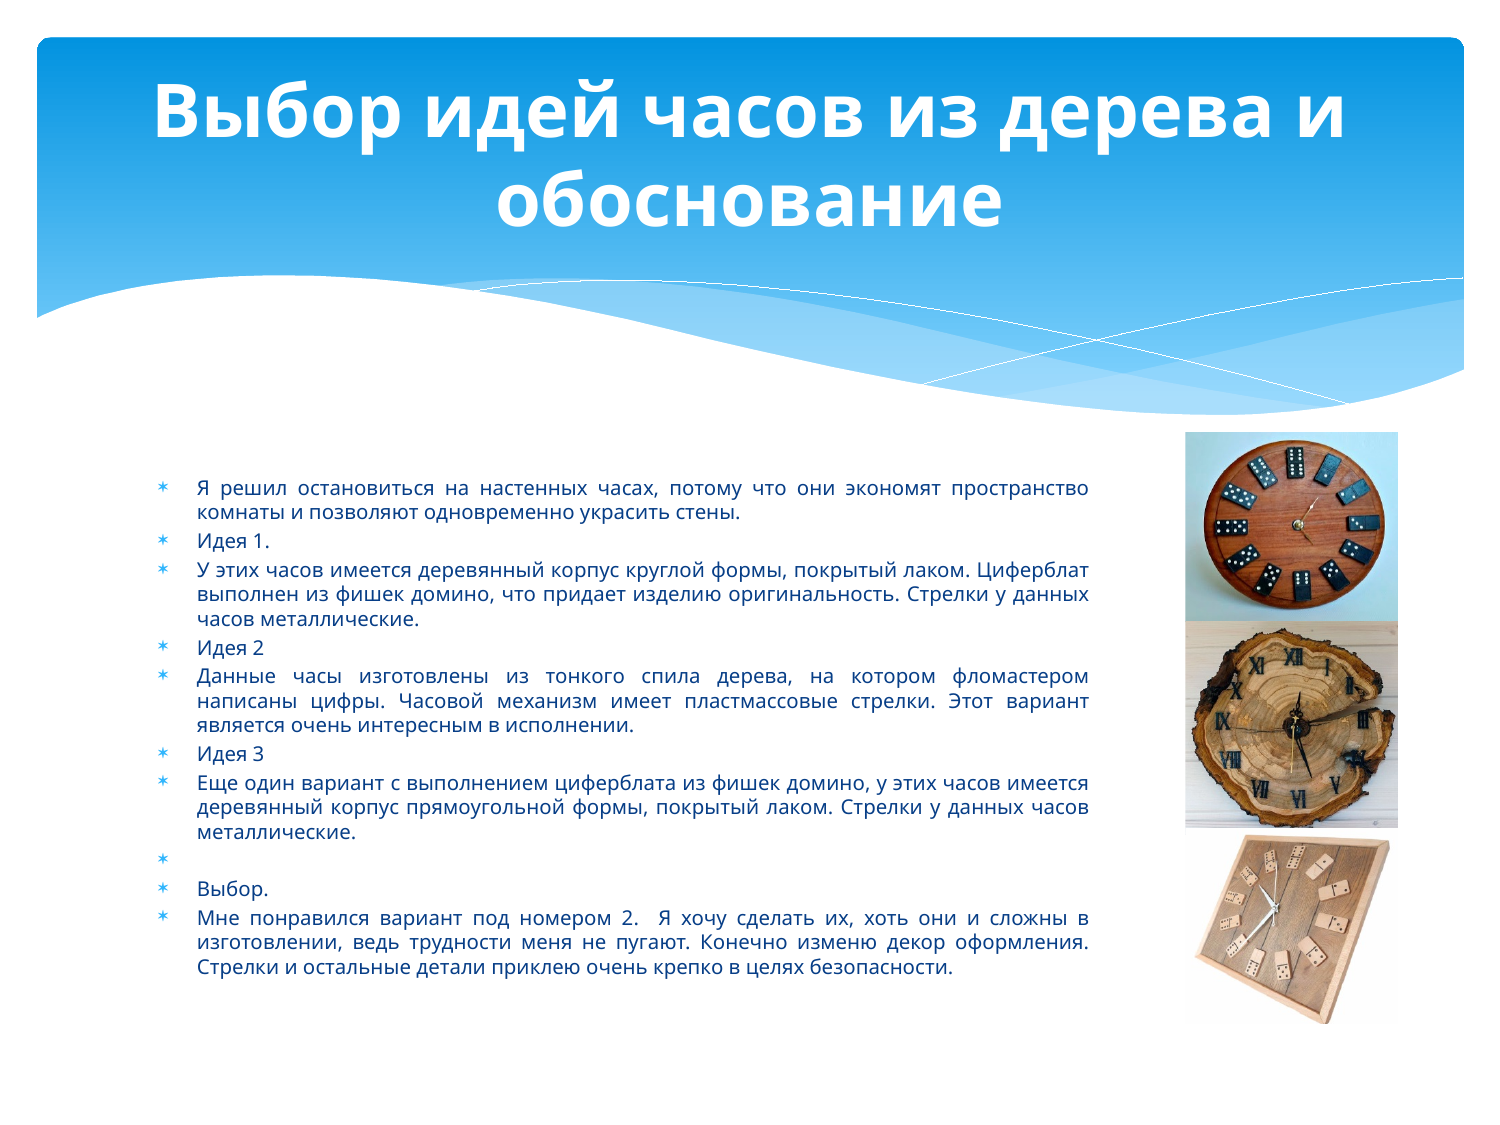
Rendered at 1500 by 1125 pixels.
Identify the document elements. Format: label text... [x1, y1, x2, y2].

list Я решил остановиться на настенных часах, потому что они экономят пространство комнаты и позволяют одновременно украсить стены. Идея 1. У этих часов имеется деревянный корпус круглой формы, покрытый лаком. Циферблат выполнен из фишек домино, что придает изделию оригинальность. Стрелки у данных часов металлические. Идея 2 Данные часы изготовлены из тонкого спила дерева, на котором фломастером написаны цифры. Часовой механизм имеет пластмассовые стрелки. Этот вариант является очень интересным в исполнении. Идея 3 Еще один вариант с выполнением циферблата из фишек домино, у этих часов имеется деревянный корпус прямоугольной формы, покрытый лаком. Стрелки у данных часов металлические. Выбор. Мне понравился вариант под номером 2. Я хочу сделать их, хоть они и сложны в изготовлении, ведь трудности меня не пугают. Конечно изменю декор оформления. Стрелки и остальные детали приклею очень крепко в целях безопасности. [143, 438, 1105, 1005]
picture [1185, 432, 1399, 1024]
title Выбор идей часов из дерева и обоснование [75, 55, 1425, 339]
